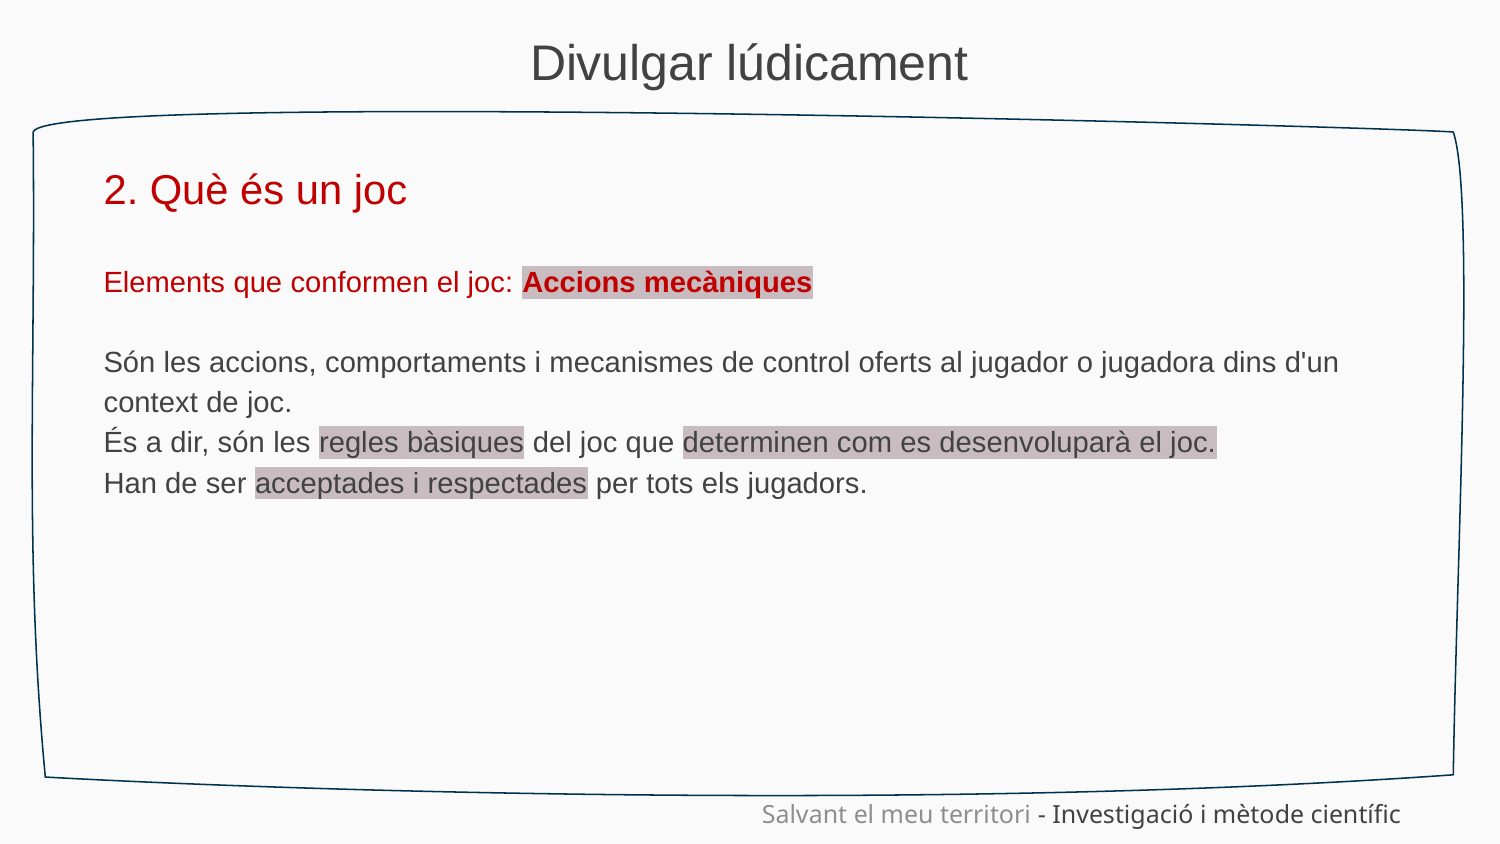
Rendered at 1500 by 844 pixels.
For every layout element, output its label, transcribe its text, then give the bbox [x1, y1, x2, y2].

text_box 2. Què és un joc [88, 147, 1417, 234]
text_box [32, 111, 1464, 780]
title Divulgar lúdicament [0, 20, 1499, 106]
text_box Elements que conformen el joc: Accions mecàniques Són les accions, comportaments i mecanismes de control oferts al jugador o jugadora dins d'un context de joc. És a dir, són les regles bàsiques del joc que determinen com es desenvoluparà el joc. Han de ser acceptades i respectades per tots els jugadors. [88, 242, 1424, 791]
text_box Salvant el meu territori - Investigació i mètode científic [88, 790, 1417, 844]
